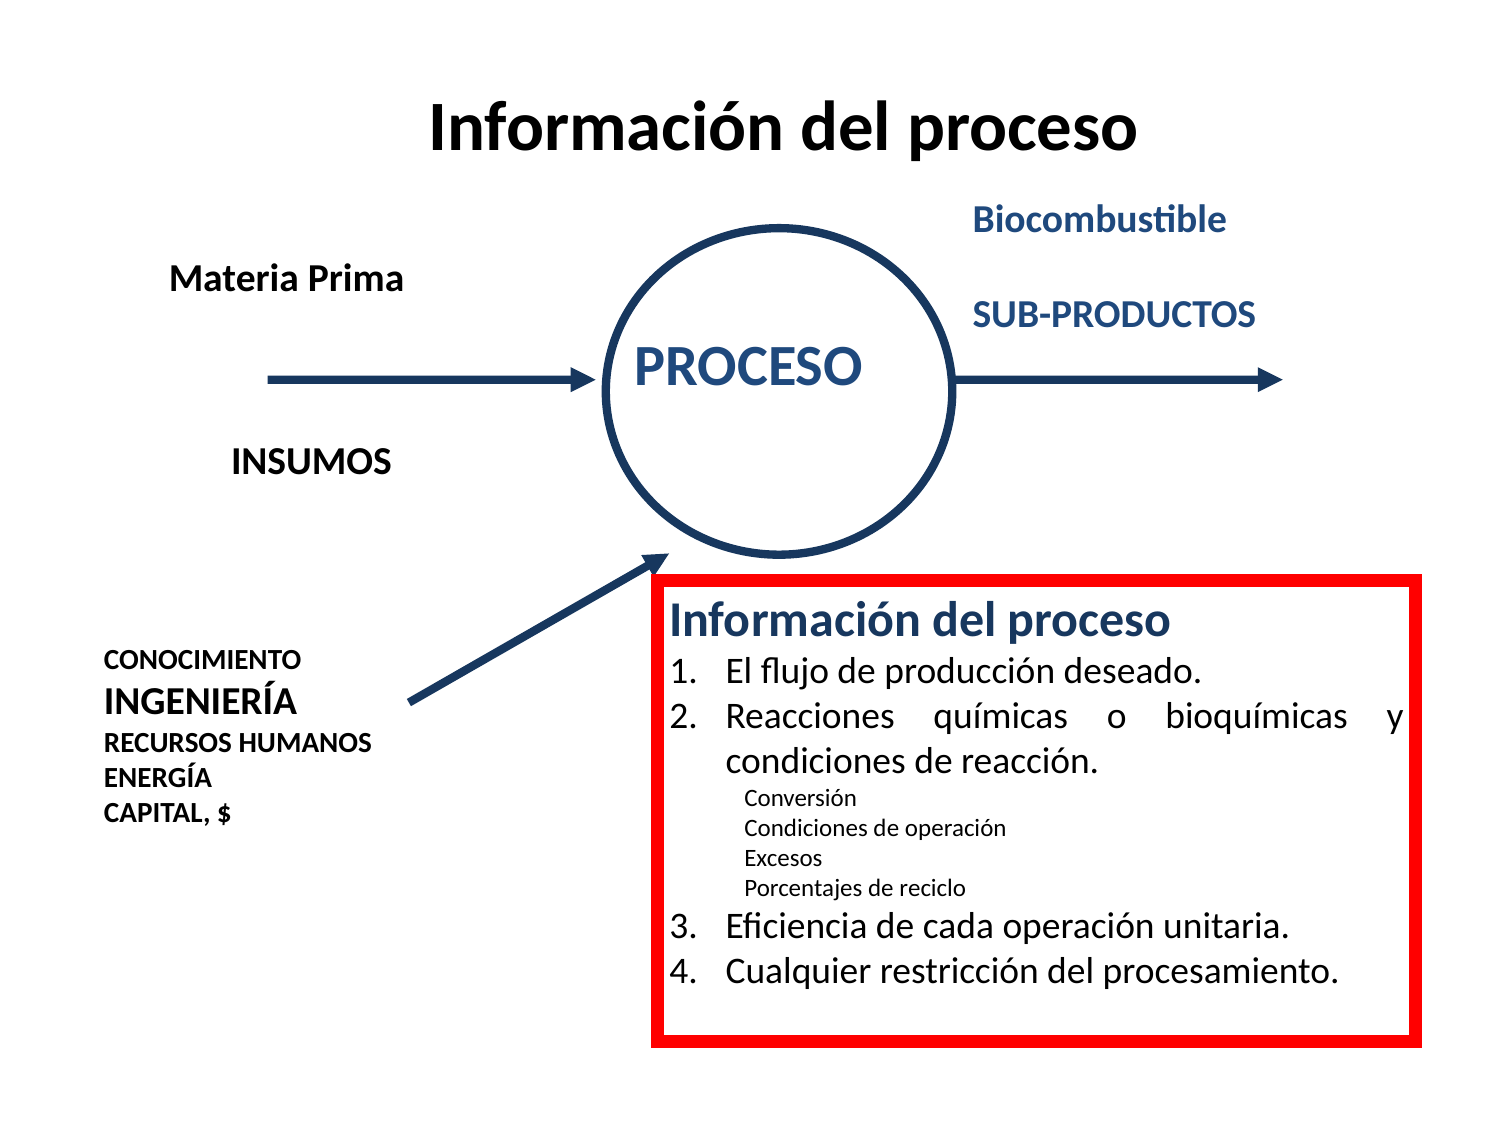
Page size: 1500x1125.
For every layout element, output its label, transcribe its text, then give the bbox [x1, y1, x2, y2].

text_box Información del proceso [146, 28, 1422, 185]
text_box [46, 187, 1466, 1047]
